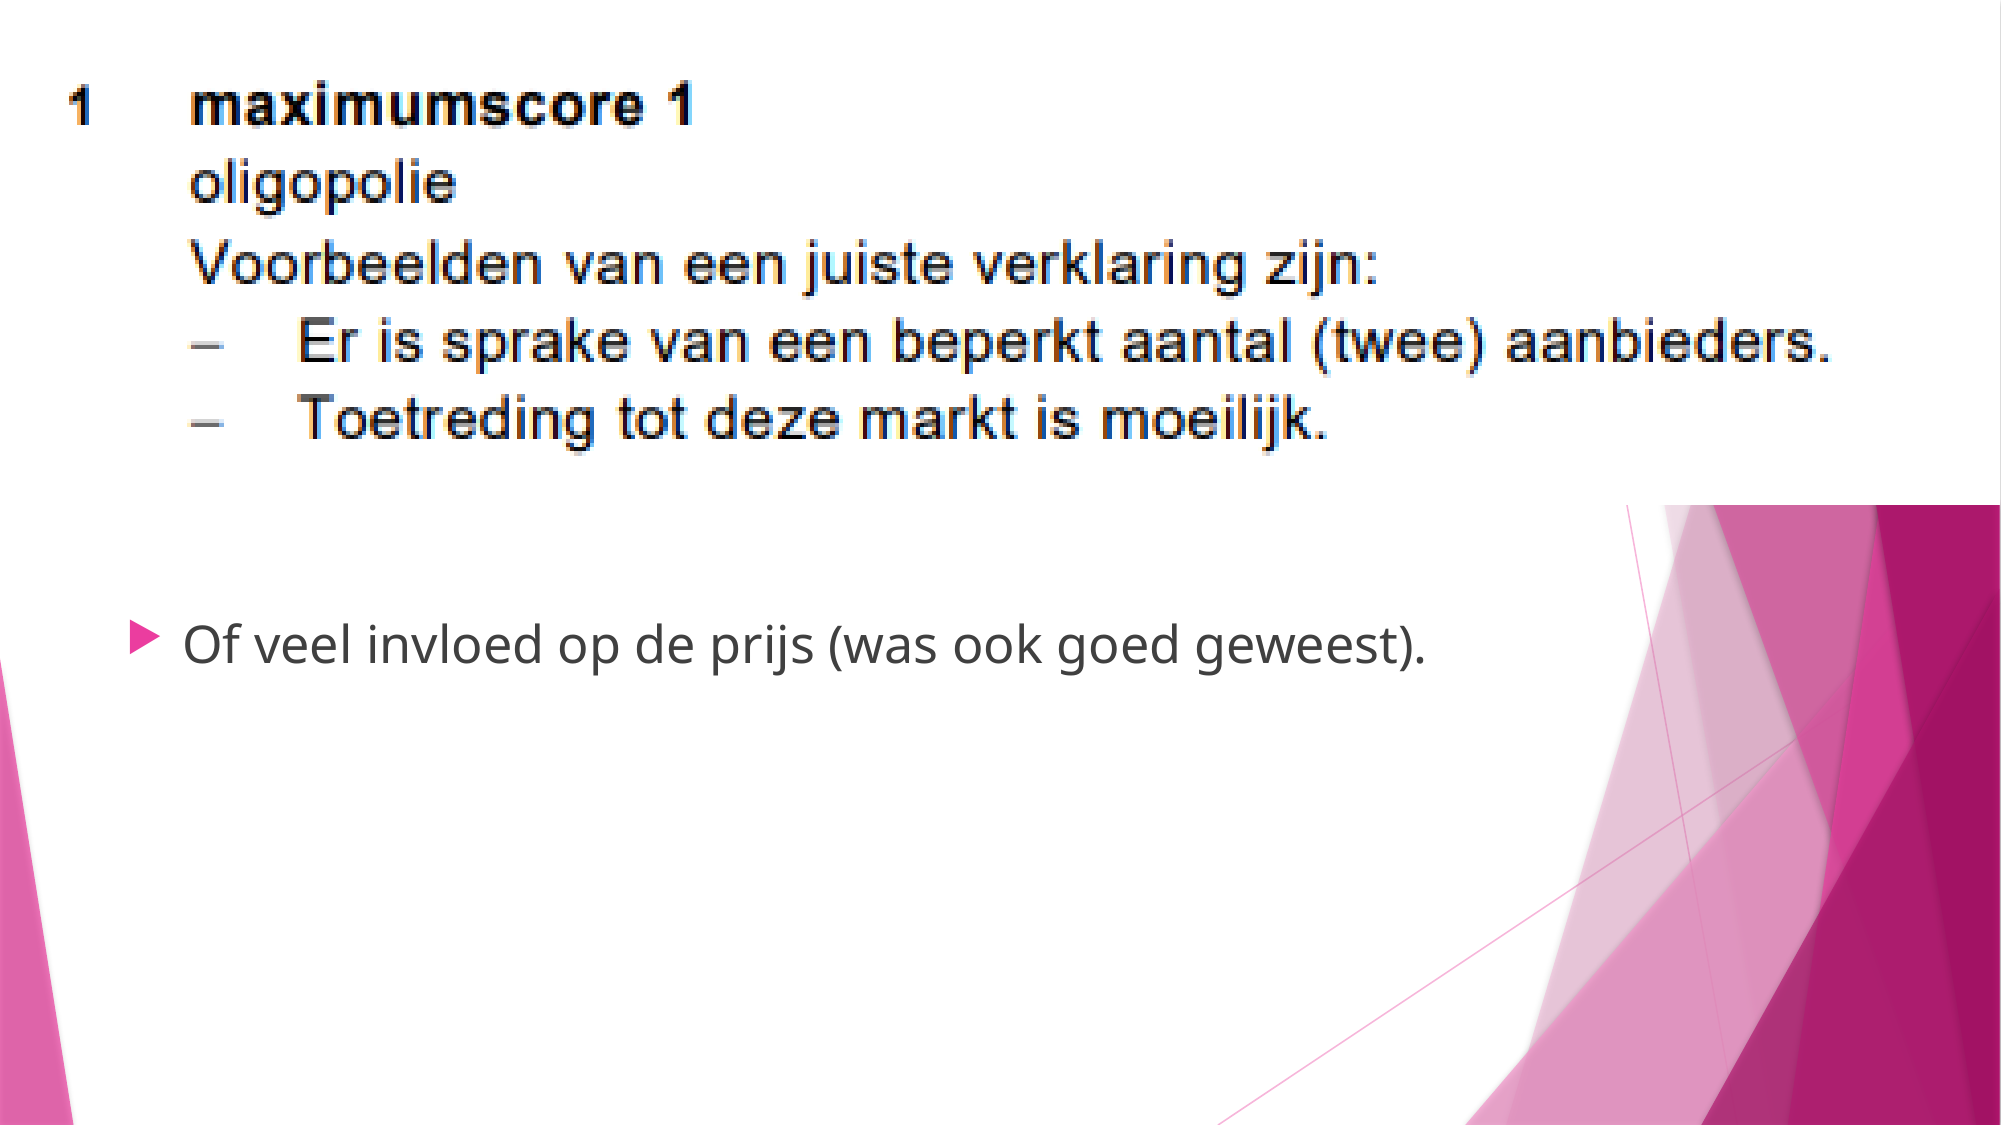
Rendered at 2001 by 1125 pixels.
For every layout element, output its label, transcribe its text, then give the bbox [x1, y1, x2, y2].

list Of veel invloed op de prijs (was ook goed geweest). [111, 517, 1522, 992]
picture [0, 0, 2000, 506]
